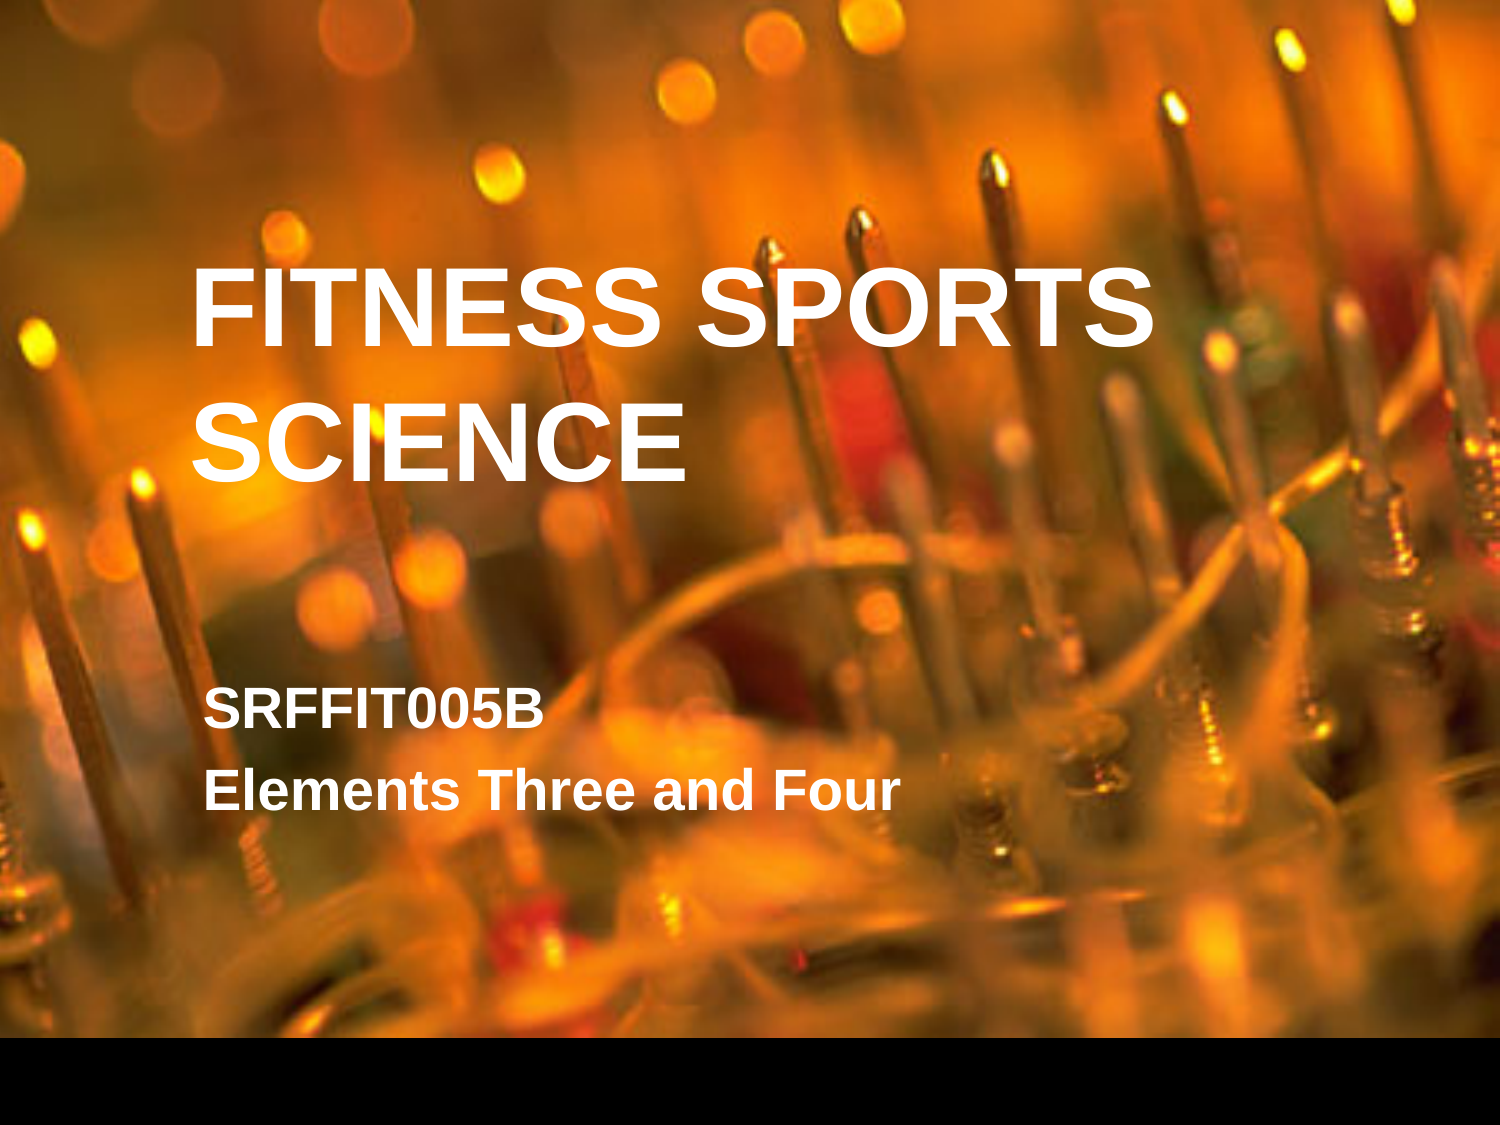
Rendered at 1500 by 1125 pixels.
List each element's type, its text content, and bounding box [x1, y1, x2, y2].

title FITNESS SPORTS SCIENCE [174, 112, 1451, 626]
picture [0, 0, 1500, 1038]
subtitle SRFFIT005B Elements Three and Four [187, 662, 1451, 826]
